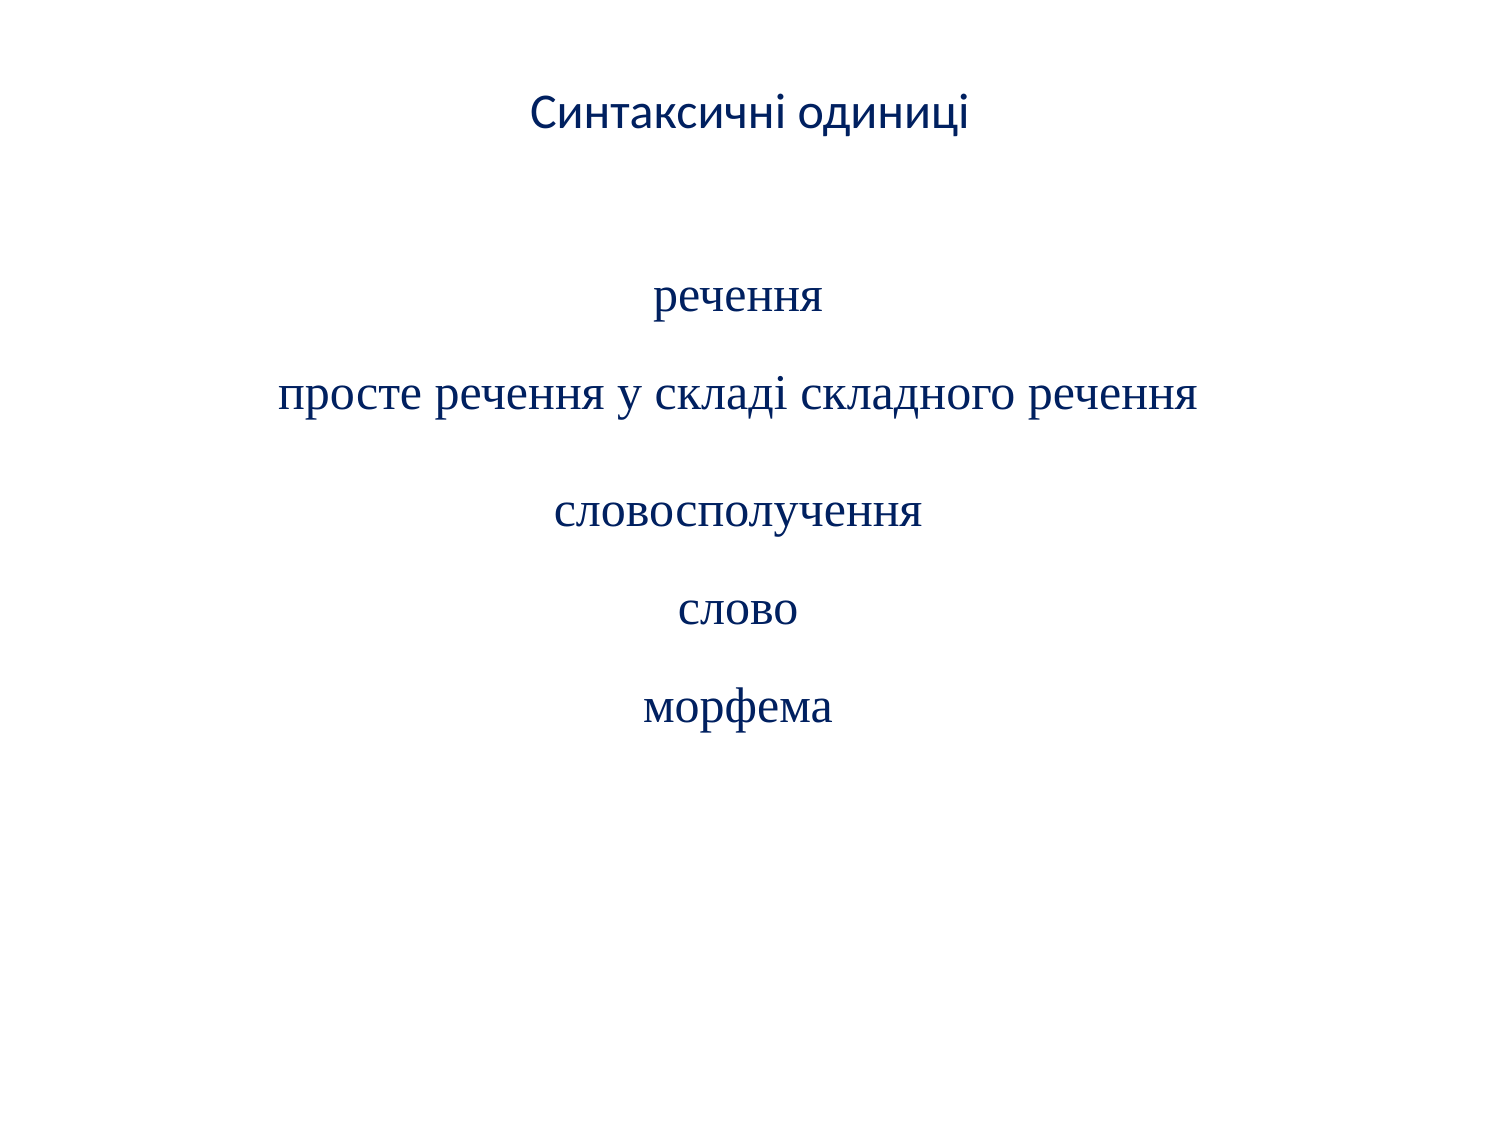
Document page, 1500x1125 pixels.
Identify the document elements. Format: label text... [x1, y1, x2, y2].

text_box Синтаксичні одиниці [75, 45, 1425, 173]
table_header речення [218, 232, 1258, 330]
table_cell морфема [218, 643, 1258, 741]
table_cell словосполучення [218, 447, 1258, 545]
table_cell просте речення у складі складного речення [218, 330, 1258, 447]
table_cell слово [218, 545, 1258, 643]
